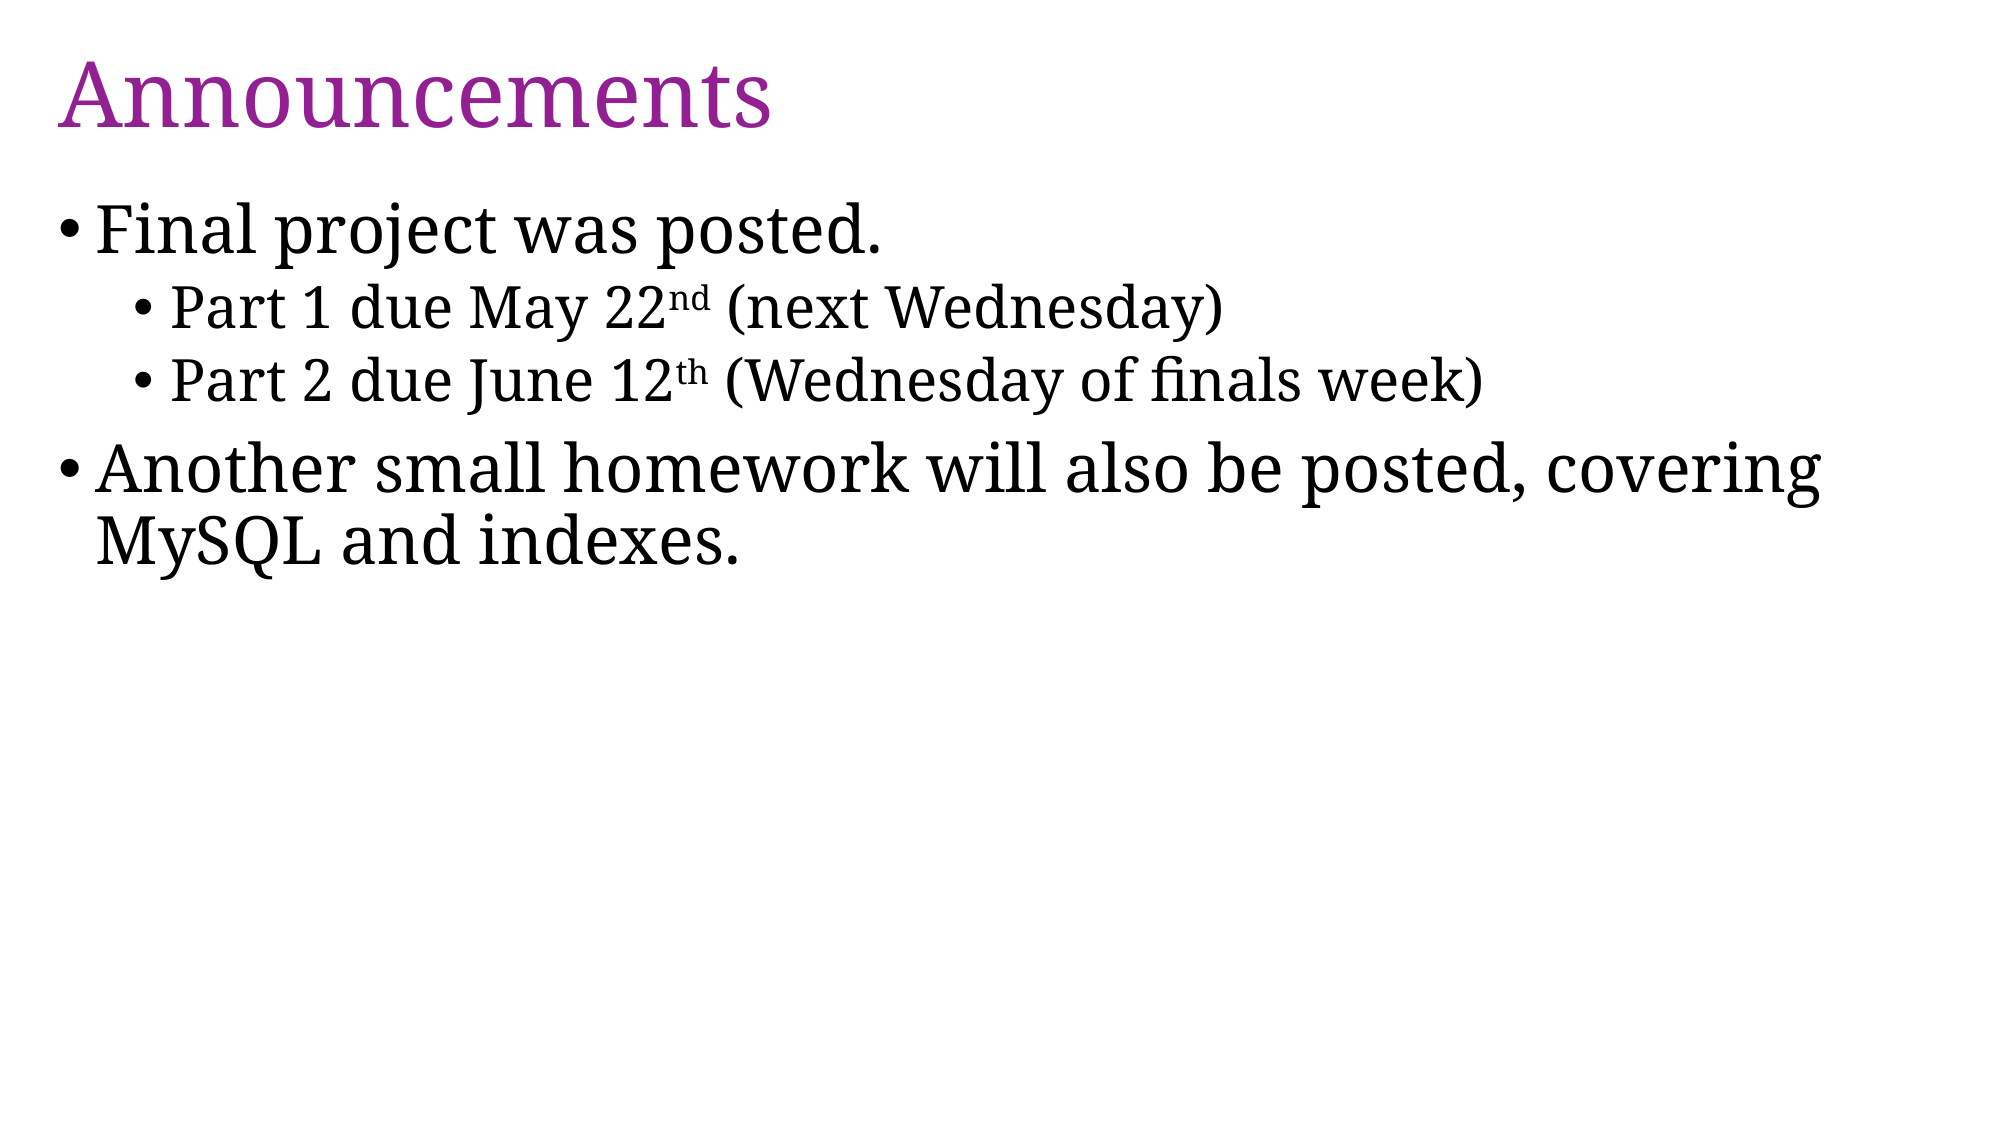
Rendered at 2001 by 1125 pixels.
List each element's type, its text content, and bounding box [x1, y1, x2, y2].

title Announcements [43, 25, 1953, 171]
list Final project was posted. Part 1 due May 22nd (next Wednesday) Part 2 due June 12th (Wednesday of finals week) Another small homework will also be posted, covering MySQL and indexes. [43, 188, 1953, 1106]
